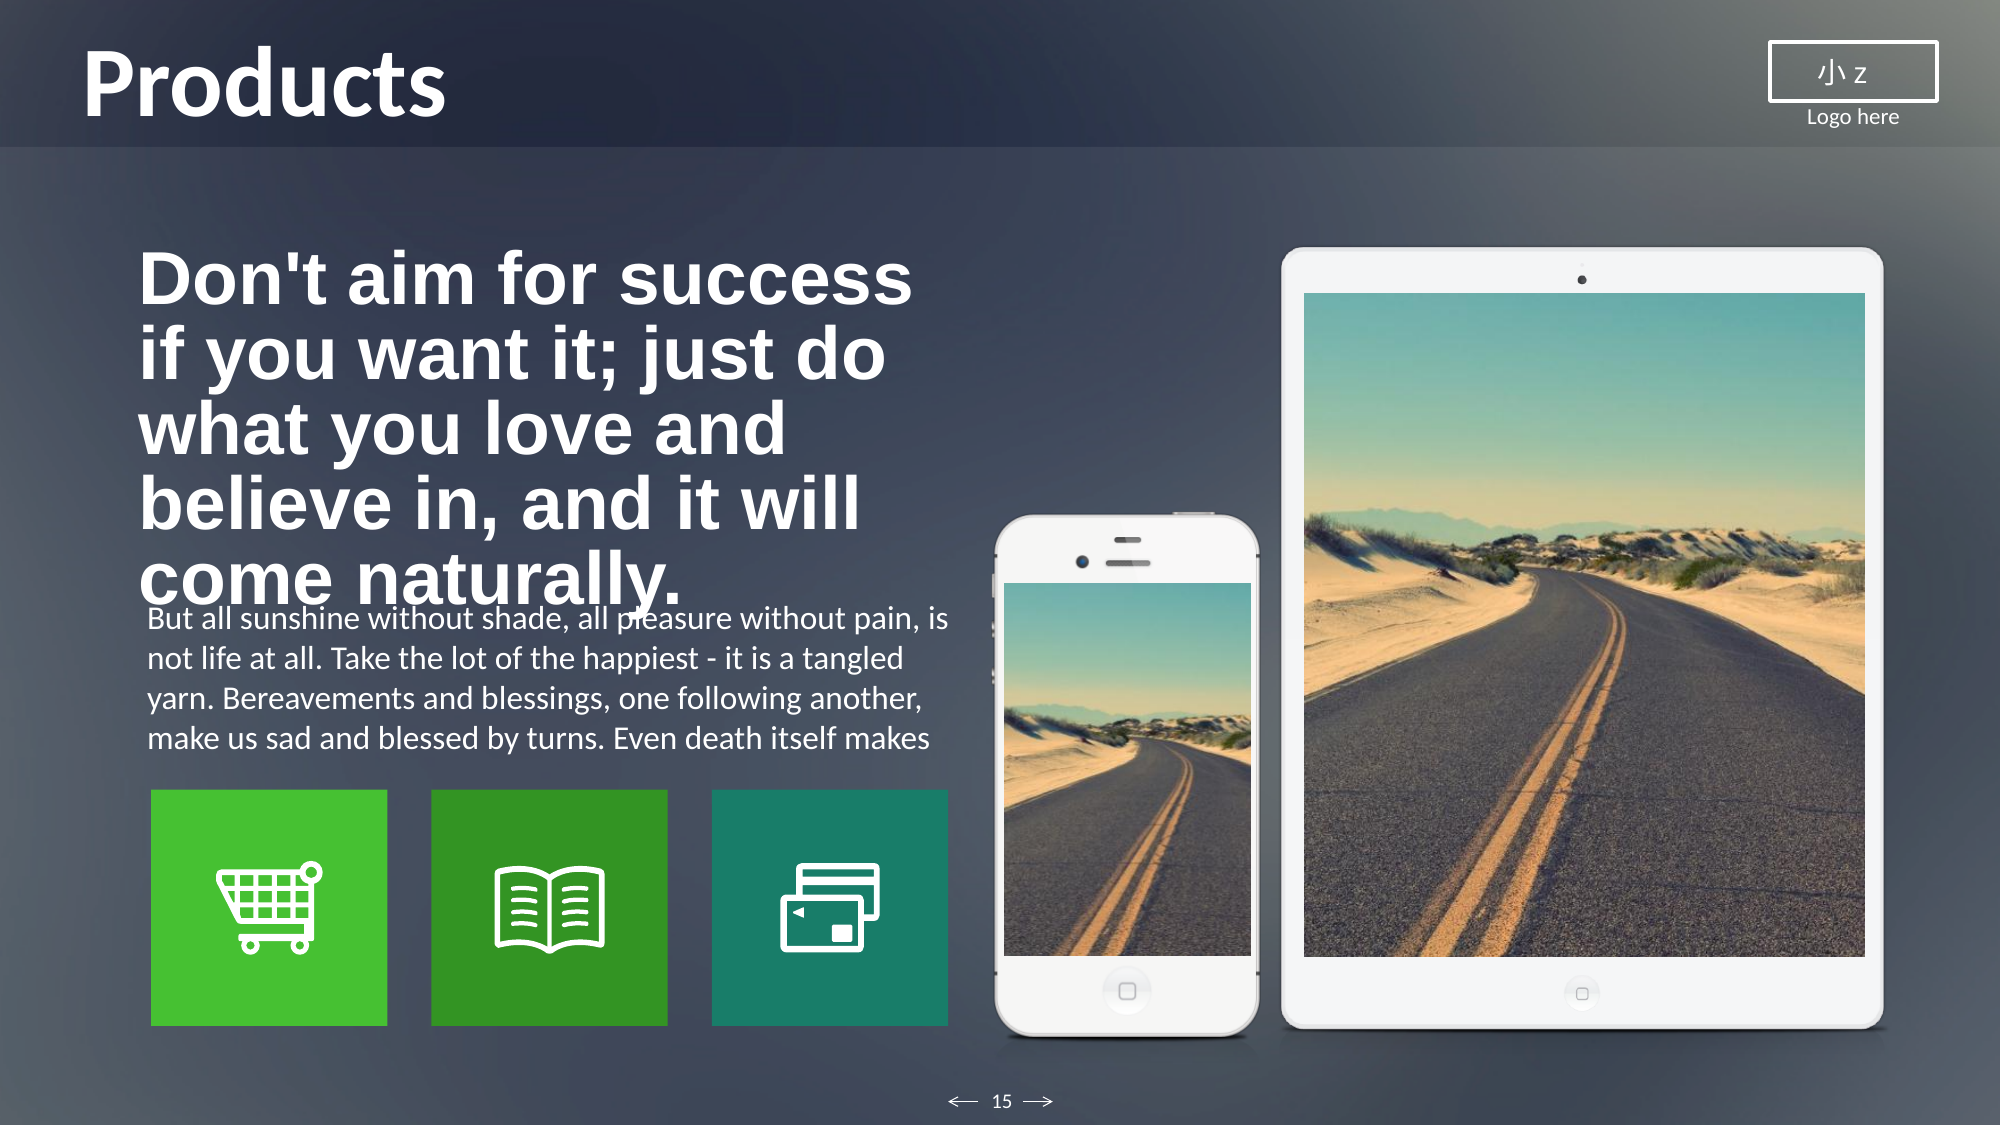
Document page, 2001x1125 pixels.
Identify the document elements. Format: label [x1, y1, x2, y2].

text_box [947, 1079, 1054, 1123]
text_box [711, 789, 949, 1027]
text_box [1278, 243, 1891, 1054]
text_box [150, 789, 388, 1027]
text_box [1769, 41, 1938, 138]
text_box [431, 789, 668, 1027]
text_box [991, 511, 1261, 1063]
picture [0, 0, 2000, 1125]
